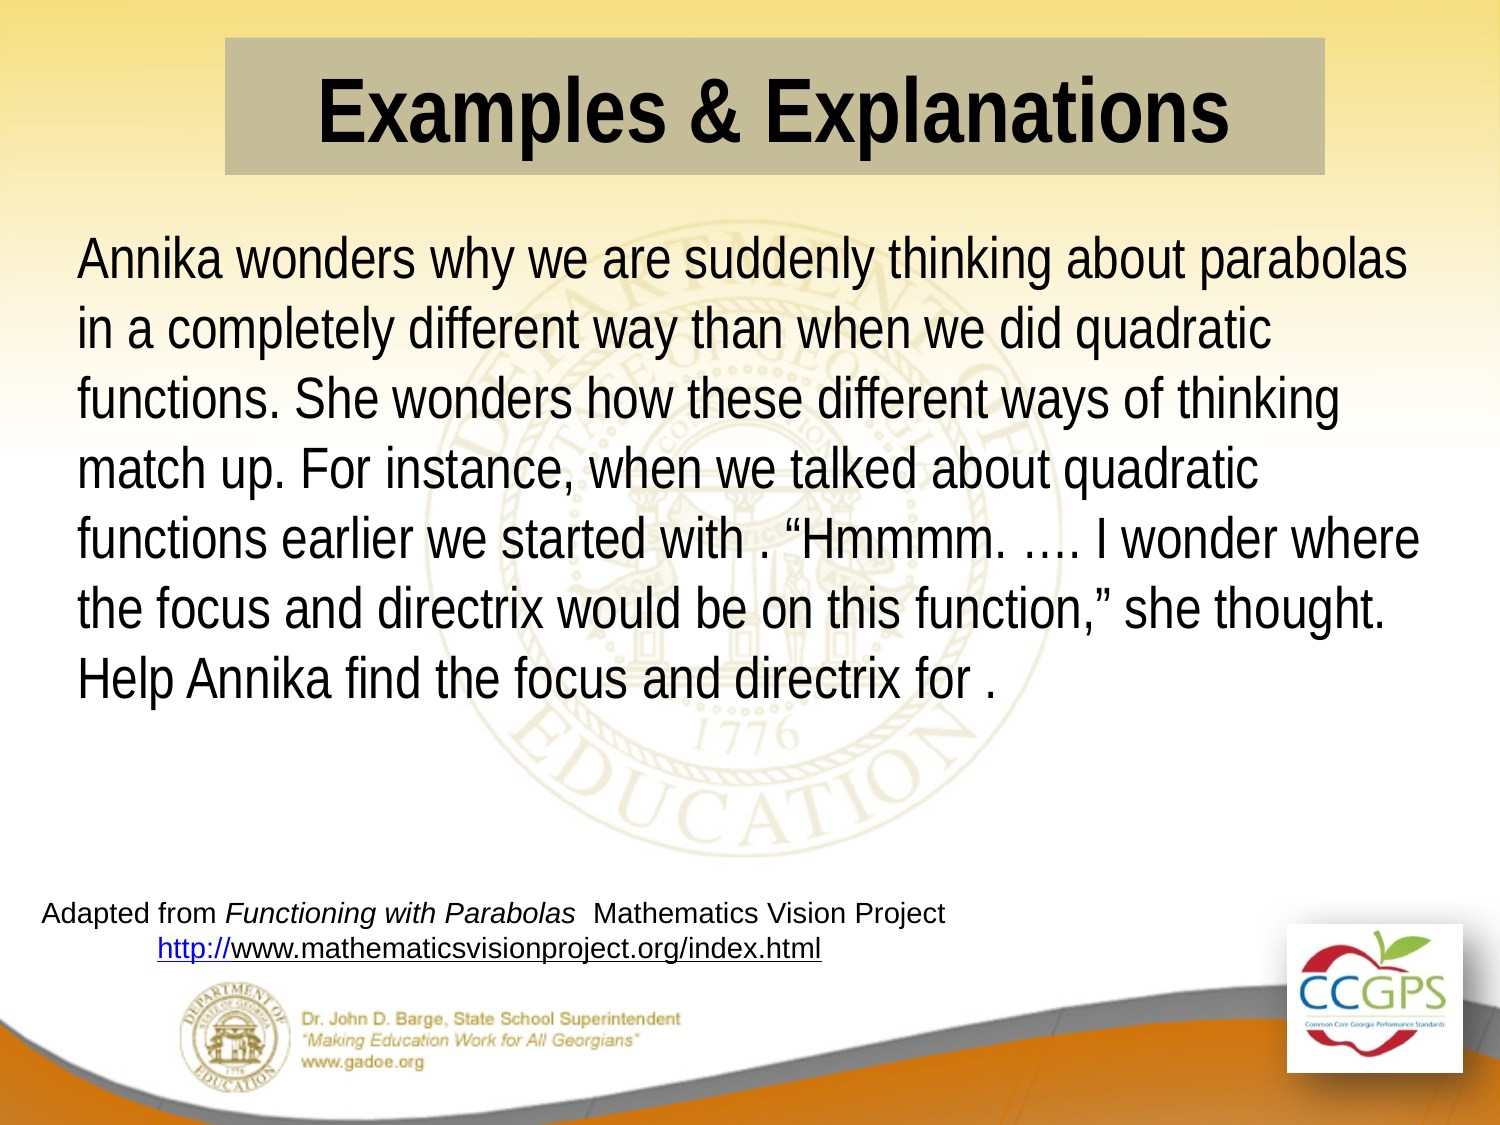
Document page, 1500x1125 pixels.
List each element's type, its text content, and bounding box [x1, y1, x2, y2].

title Examples & Explanations [224, 37, 1326, 176]
text_box Adapted from Functioning with Parabolas Mathematics Vision Project http://www.mathematicsvisionproject.org/index.html [26, 887, 962, 973]
picture [0, 0, 1500, 1125]
